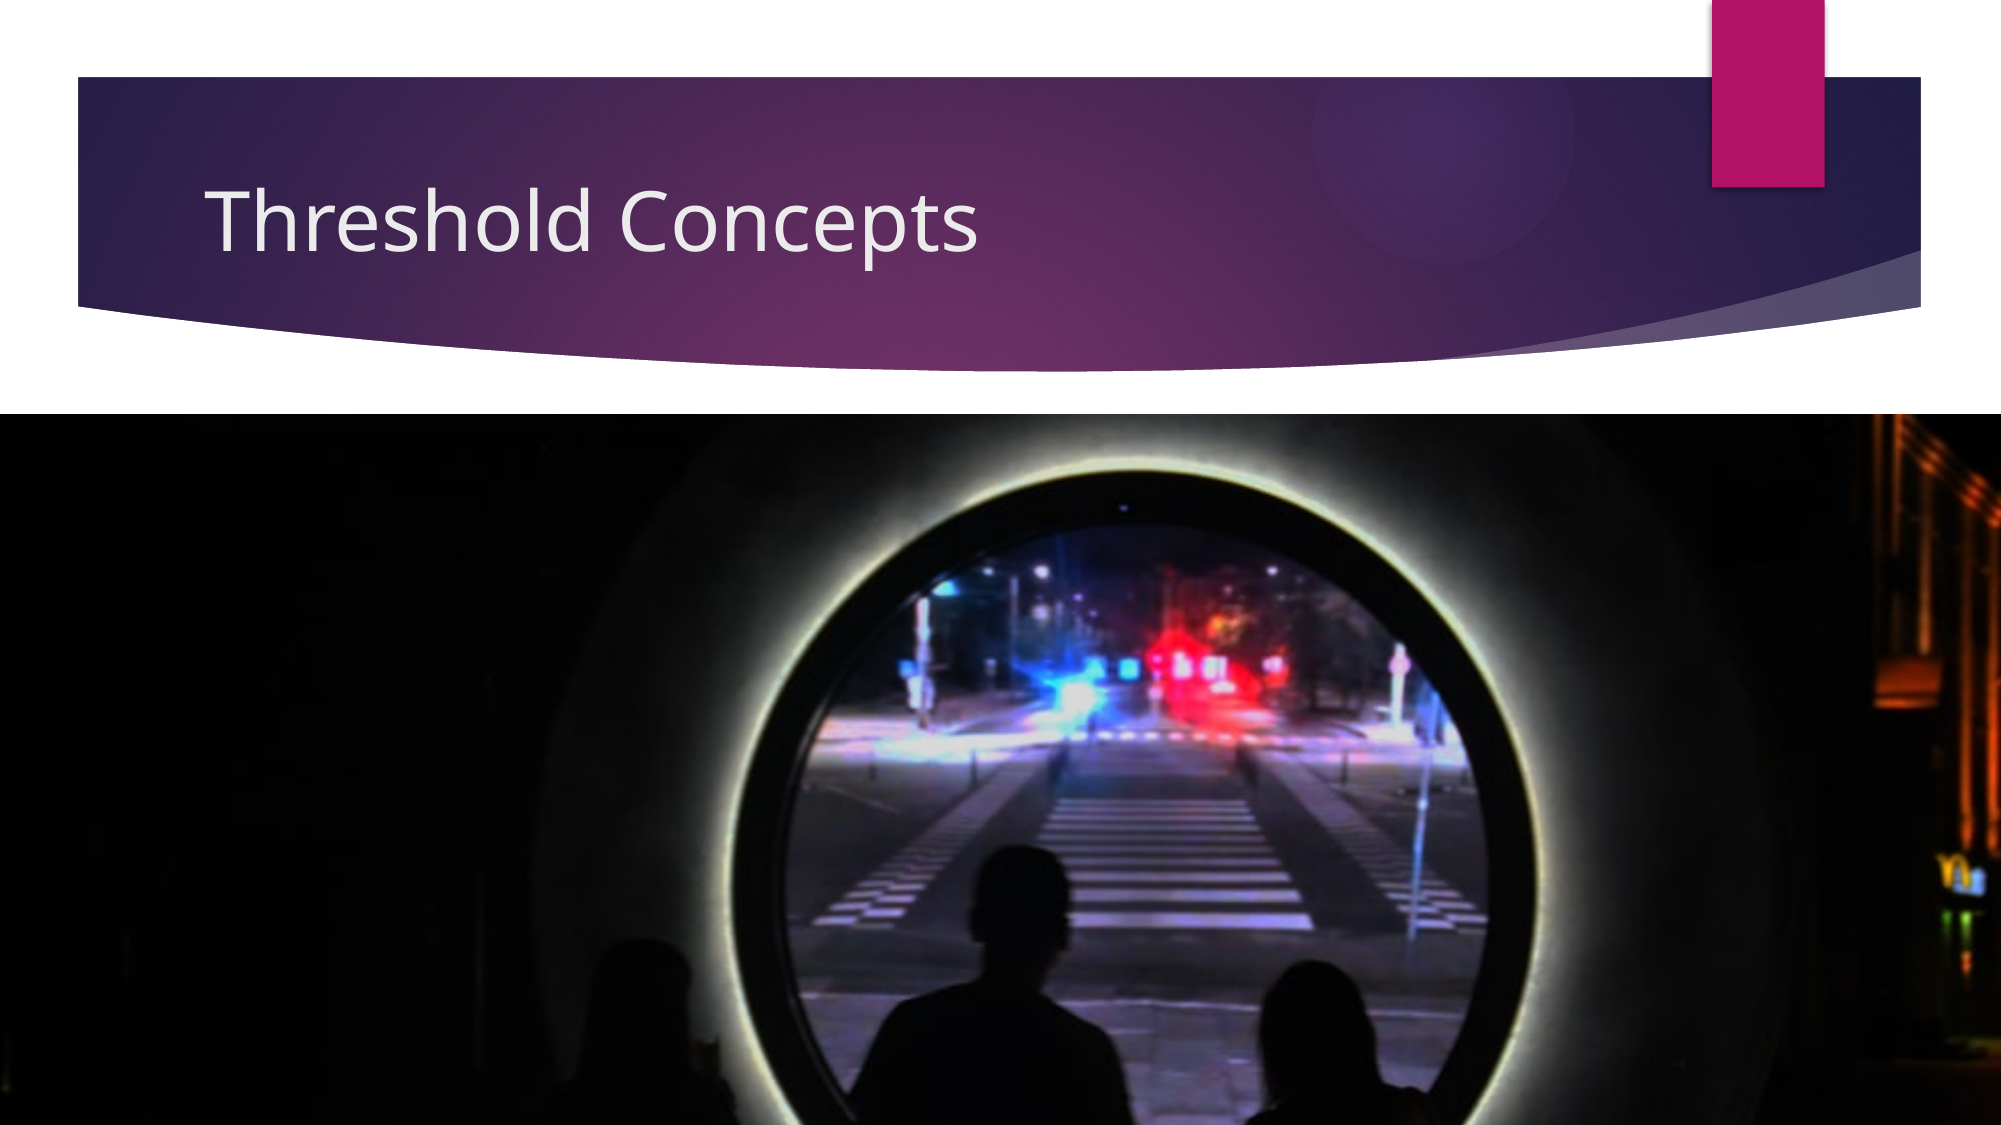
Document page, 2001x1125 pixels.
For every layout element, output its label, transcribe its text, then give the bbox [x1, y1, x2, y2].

title Threshold Concepts [189, 159, 1627, 276]
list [0, 414, 2000, 1125]
